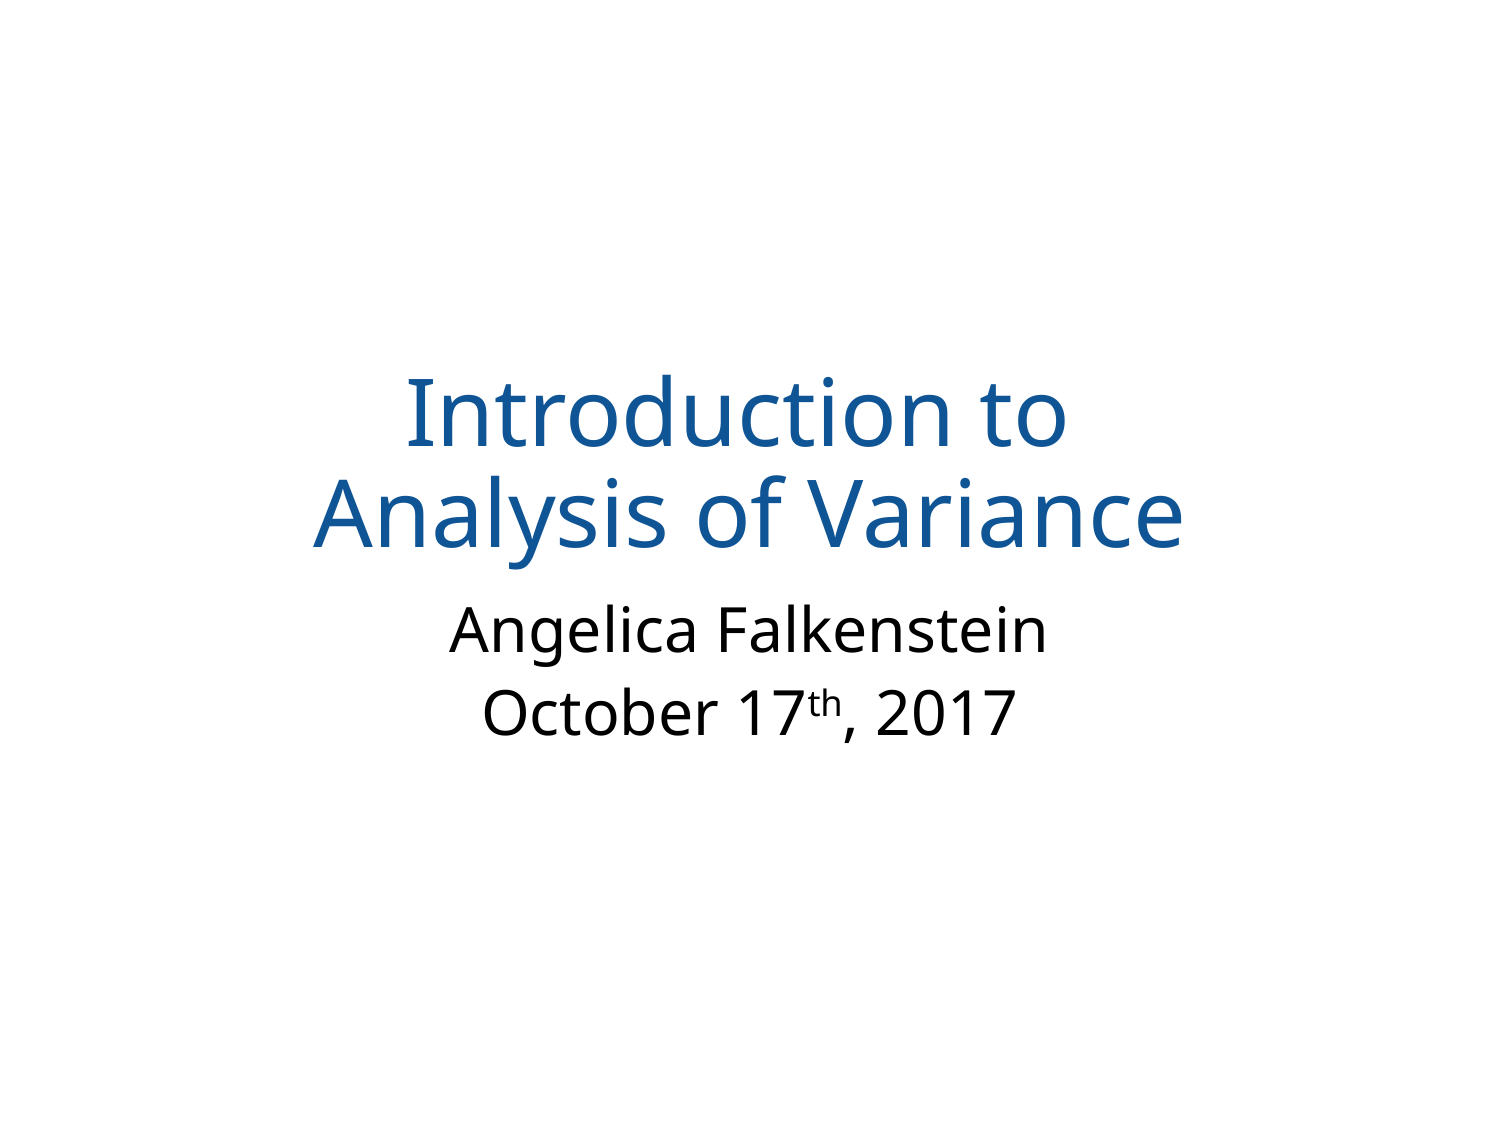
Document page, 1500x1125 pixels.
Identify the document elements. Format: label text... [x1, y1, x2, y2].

subtitle Angelica Falkenstein October 17th, 2017 [187, 590, 1313, 863]
title Introduction to Analysis of Variance [187, 184, 1313, 576]
